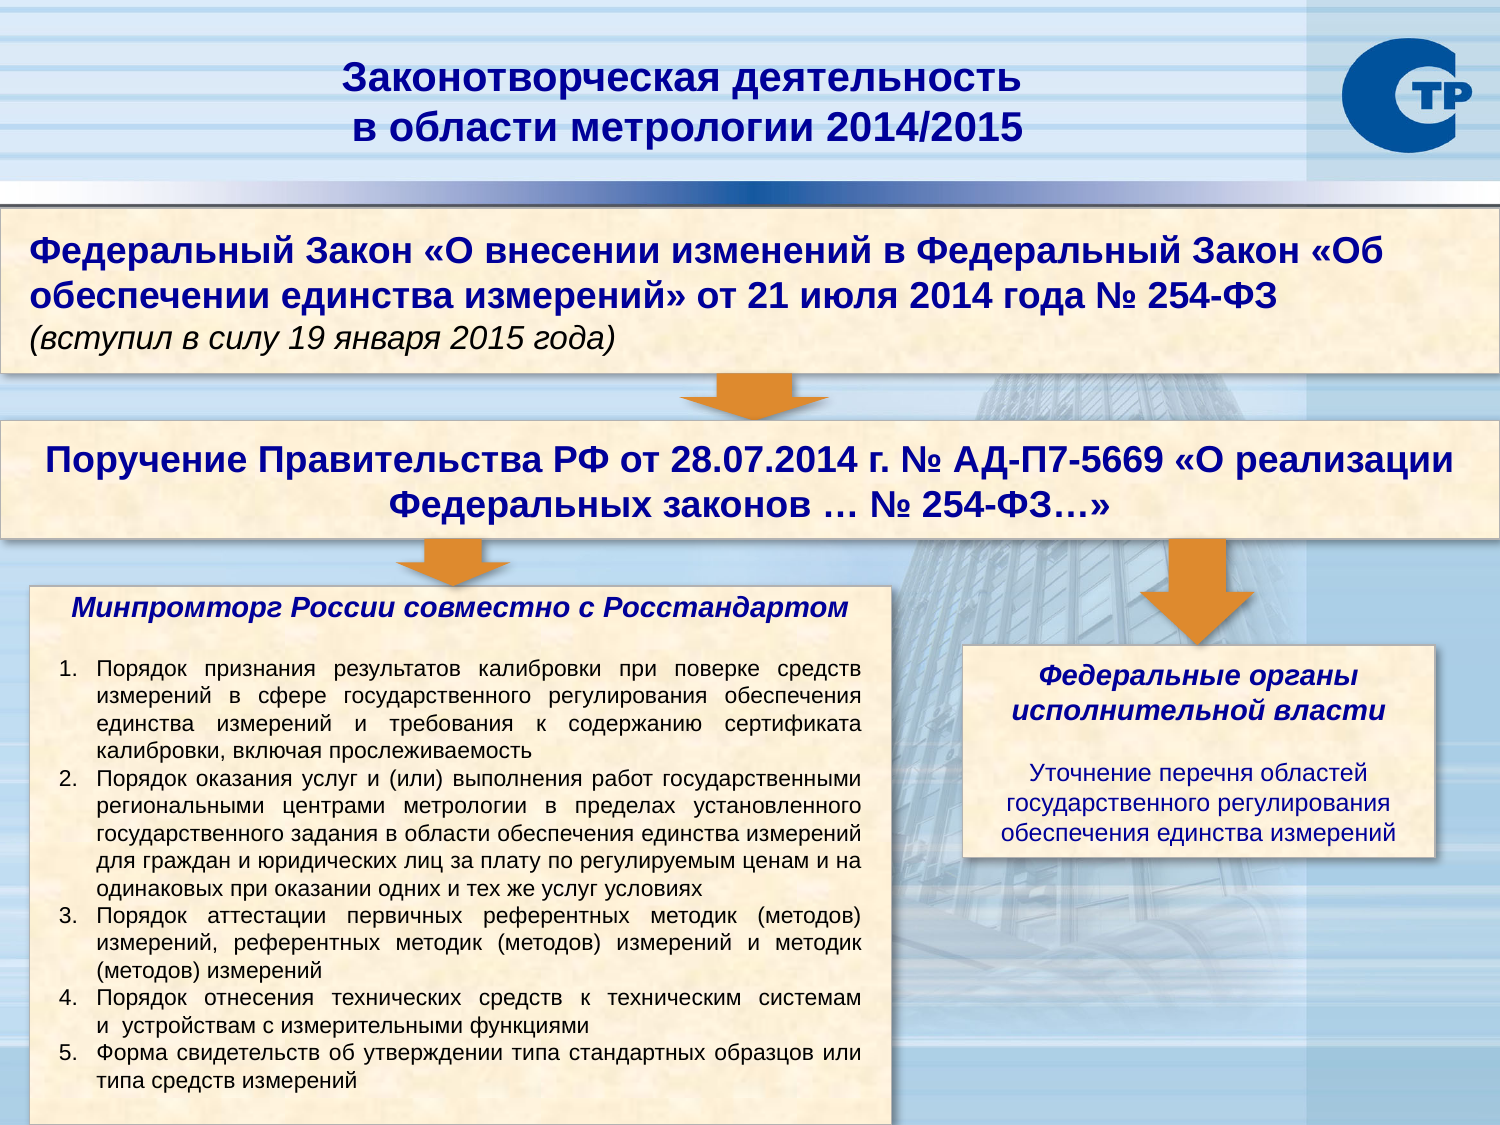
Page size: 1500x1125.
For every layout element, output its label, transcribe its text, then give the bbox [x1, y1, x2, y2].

picture [0, 374, 748, 420]
text_box [679, 373, 830, 418]
picture [760, 374, 1500, 420]
text_box Поручение Правительства РФ от 28.07.2014 г. № АД-П7-5669 «О реализации Федеральных законов … № 254-ФЗ…» [0, 420, 1500, 539]
text_box [395, 538, 511, 587]
picture [0, 539, 450, 1125]
text_box Законотворческая деятельность в области метрологии 2014/2015 [22, 23, 1353, 177]
text_box Федеральный Закон «О внесении изменений в Федеральный Закон «Об обеспечении единства измерений» от 21 июля 2014 года № 254-ФЗ (вступил в силу 19 января 2015 года) [0, 208, 1500, 374]
picture [0, 0, 1500, 208]
text_box [1139, 538, 1255, 646]
text_box Минпромторг России совместно с Росстандартом Порядок признания результатов калибровки при поверке средств измерений в сфере государственного регулирования обеспечения единства измерений и требования к содержанию сертификата калибровки, включая прослеживаемость Порядок оказания услуг и (или) выполнения работ государственными региональными центрами метрологии в пределах установленного государственного задания в области обеспечения единства измерений для граждан и юридических лиц за плату по регулируемым ценам и на одинаковых при оказании одних и тех же услуг условиях Порядок аттестации первичных референтных методик (методов) измерений, референтных методик (методов) измерений и методик (методов) измерений Порядок отнесения технических средств к техническим системам и устройствам с измерительными функциями Форма свидетельств об утверждении типа стандартных образцов или типа средств измерений [29, 586, 892, 1125]
picture [456, 539, 1500, 1125]
text_box Федеральные органы исполнительной власти Уточнение перечня областей государственного регулирования обеспечения единства измерений [962, 645, 1436, 858]
